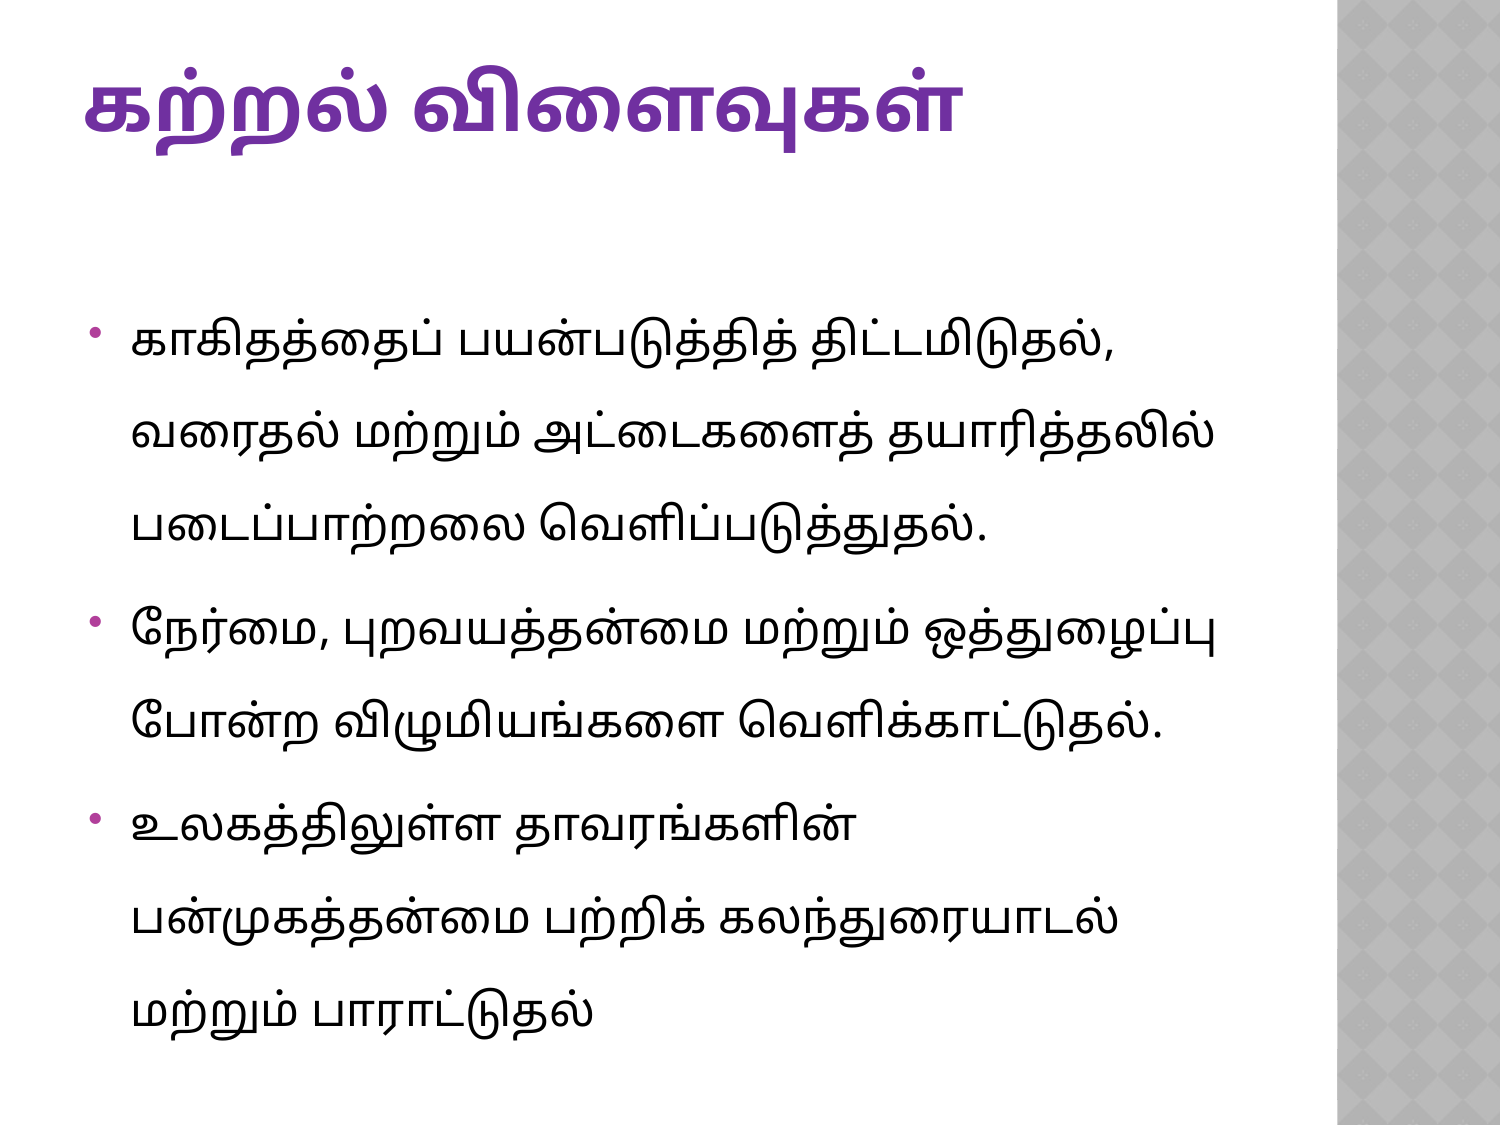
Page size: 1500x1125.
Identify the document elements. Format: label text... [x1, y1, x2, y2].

list காகிதத்தைப் பயன்படுத்தித் திட்டமிடுதல், வரைதல் மற்றும் அட்டைகளைத் தயாரித்தலில் படைப்பாற்றலை வெளிப்படுத்துதல். நேர்மை, புறவயத்தன்மை மற்றும் ஒத்துழைப்பு போன்ற விழுமியங்களை வெளிக்காட்டுதல். உலகத்திலுள்ள தாவரங்களின் பன்முகத்தன்மை பற்றிக் கலந்துரையாடல் மற்றும் பாராட்டுதல் [75, 264, 1263, 1059]
title கற்றல் விளைவுகள் [75, 52, 1263, 240]
